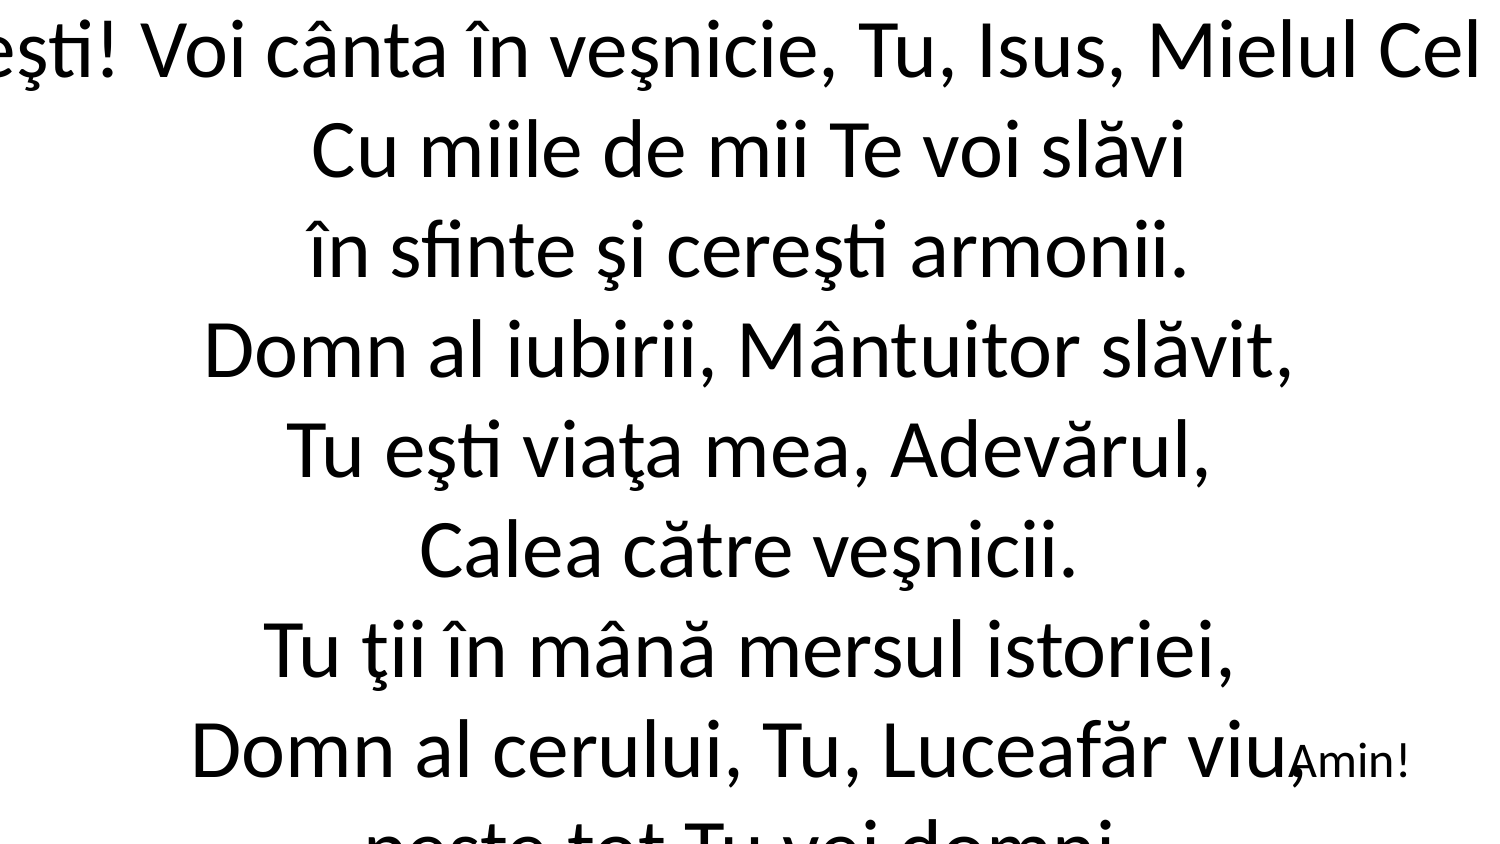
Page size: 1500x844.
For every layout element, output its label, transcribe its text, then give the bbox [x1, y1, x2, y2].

text_box Amin! [1273, 674, 1427, 795]
text_box 3. Vrednic eşti! Voi cânta în veşnicie, Tu, Isus, Mielul Cel neprihănit! Cu miile de mii Te voi slăvi în sfinte şi cereşti armonii. Domn al iubirii, Mântuitor slăvit, Tu eşti viaţa mea, Adevărul, Calea către veşnicii. Tu ţii în mână mersul istoriei, Domn al cerului, Tu, Luceafăr viu, peste tot Tu vei domni. [0, 0, 1500, 844]
